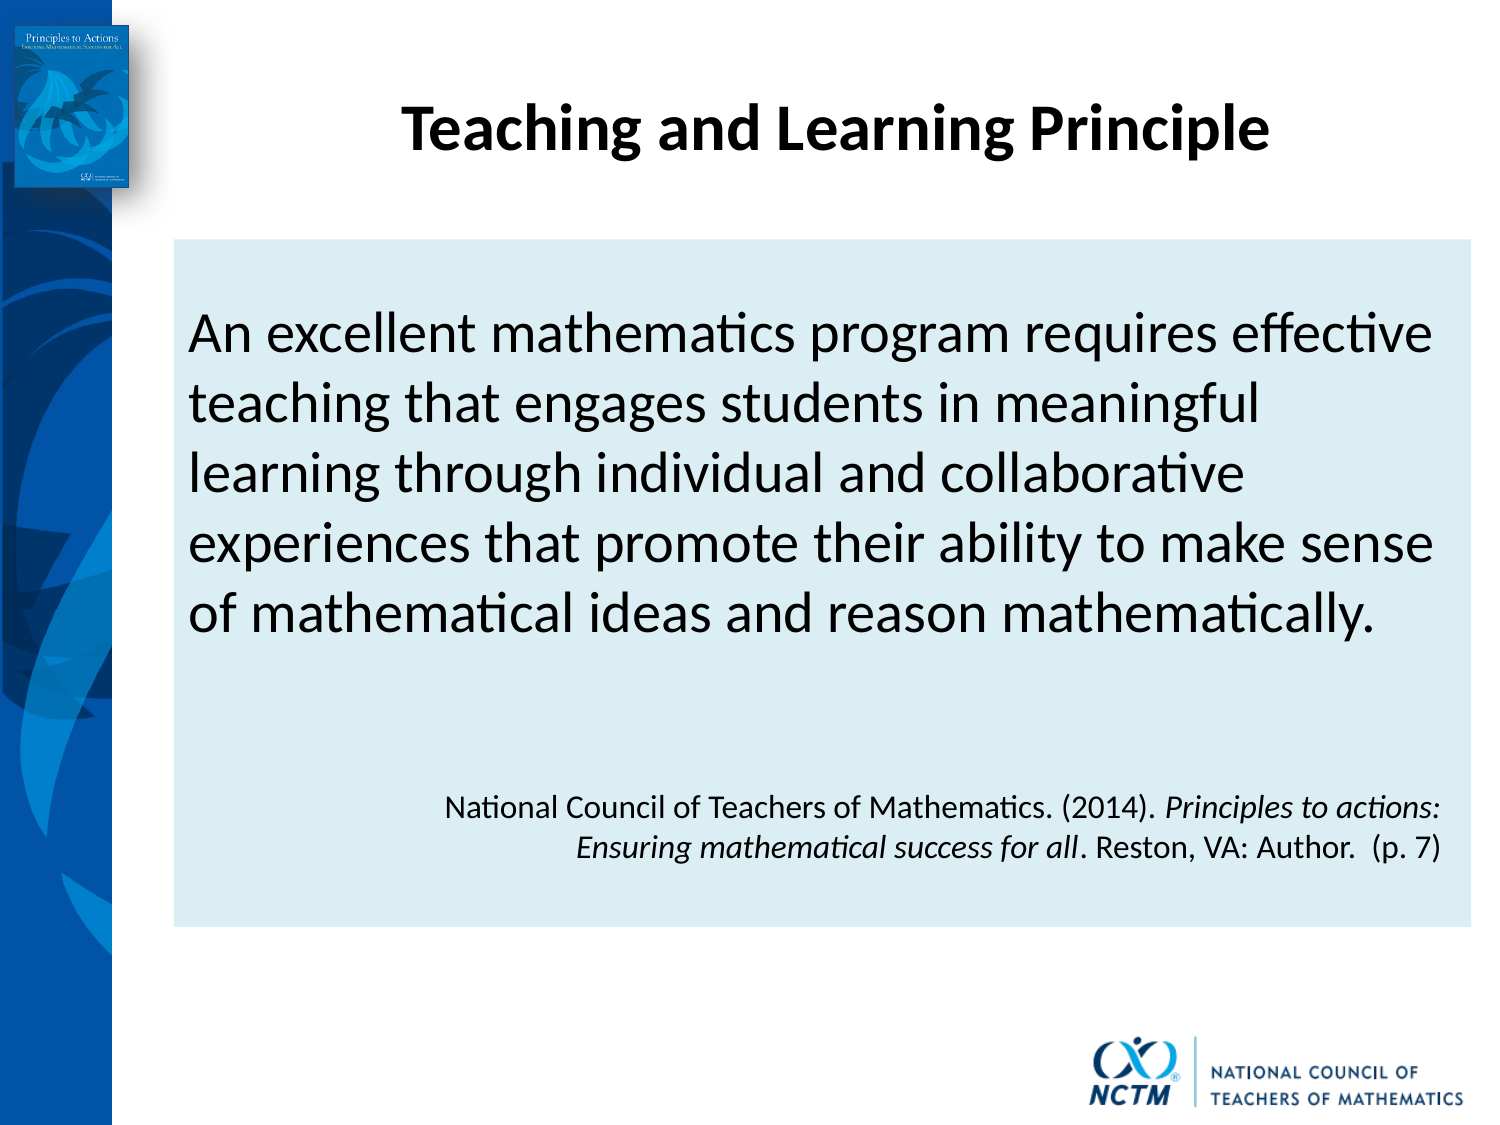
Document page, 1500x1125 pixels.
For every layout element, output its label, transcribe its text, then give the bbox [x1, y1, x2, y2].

picture [0, 0, 112, 1125]
text_box Teaching and Learning Principle [174, 29, 1500, 218]
text_box National Council of Teachers of Mathematics. (2014). Principles to actions: Ensuring mathematical success for all. Reston, VA: Author. (p. 7) [403, 777, 1457, 873]
picture [15, 26, 128, 187]
text_box An excellent mathematics program requires effective teaching that engages students in meaningful learning through individual and collaborative experiences that promote their ability to make sense of mathematical ideas and reason mathematically. [173, 239, 1472, 927]
